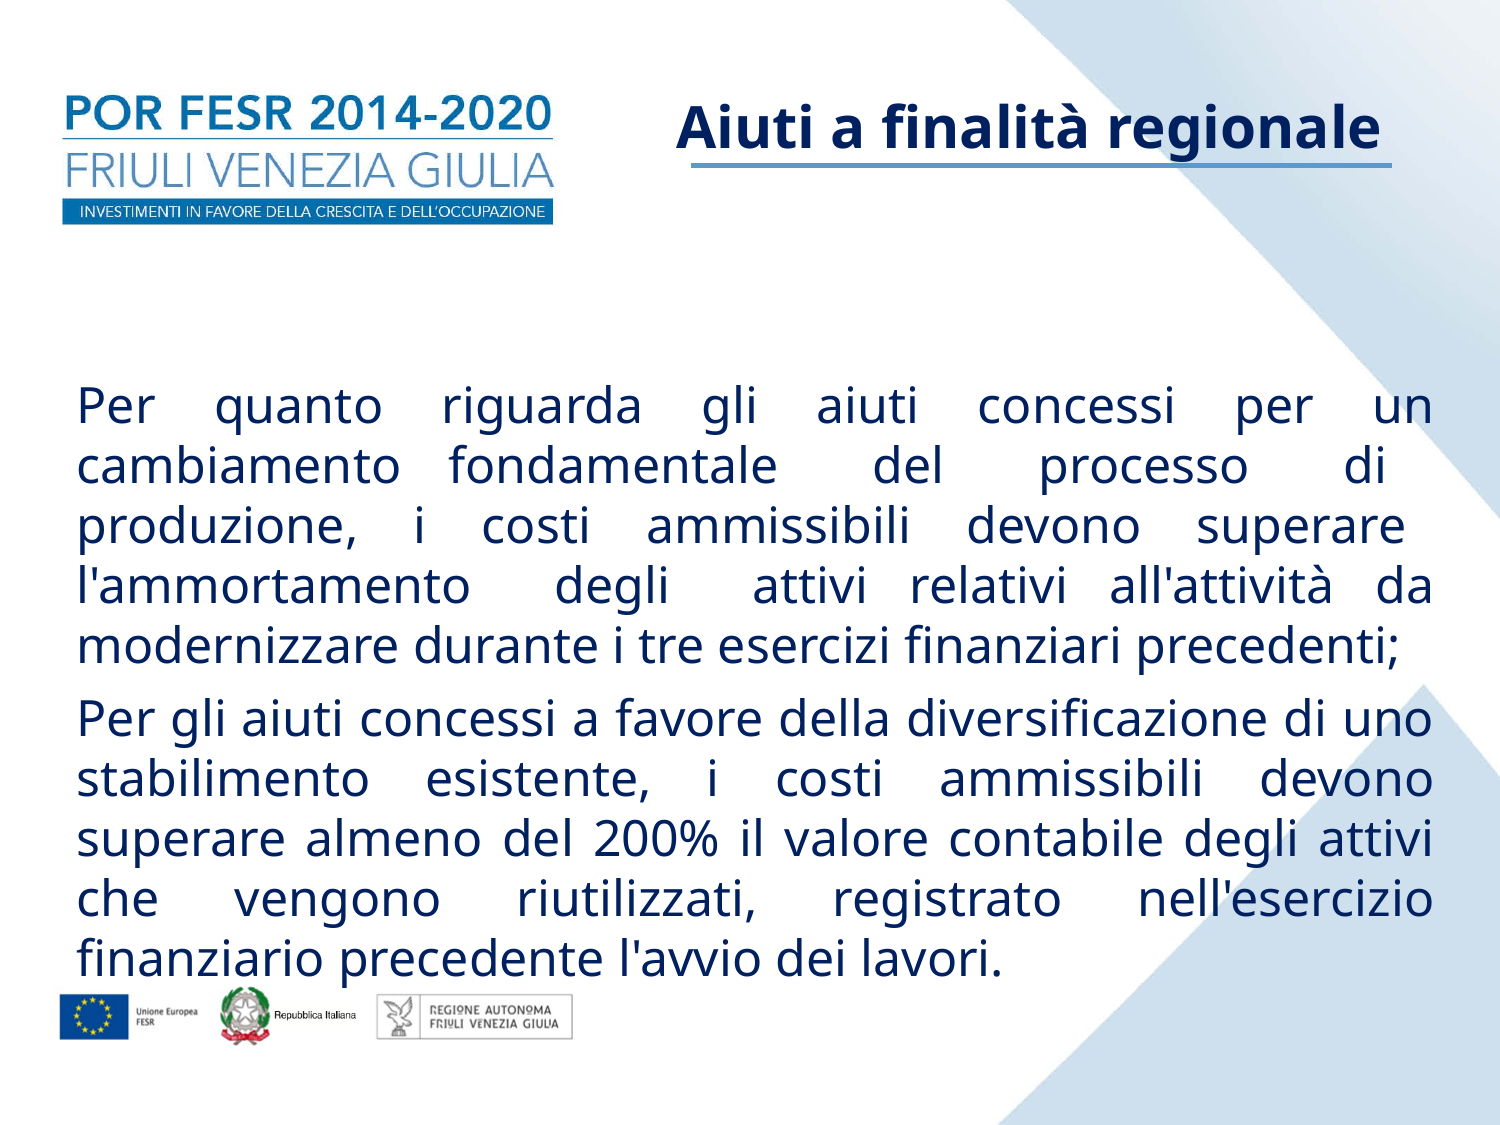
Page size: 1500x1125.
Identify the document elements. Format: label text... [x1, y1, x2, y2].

subtitle Per quanto riguarda gli aiuti concessi per un cambiamento fondamentale del processo di produzione, i costi ammissibili devono superare l'ammortamento degli attivi relativi all'attività da modernizzare durante i tre esercizi finanziari precedenti; Per gli aiuti concessi a favore della diversificazione di uno stabilimento esistente, i costi ammissibili devono superare almeno del 200% il valore contabile degli attivi che vengono riutilizzati, registrato nell'esercizio finanziario precedente l'avvio dei lavori. [76, 373, 1436, 917]
title Aiuti a finalità regionale [561, 90, 1383, 166]
picture [0, 0, 1500, 1125]
